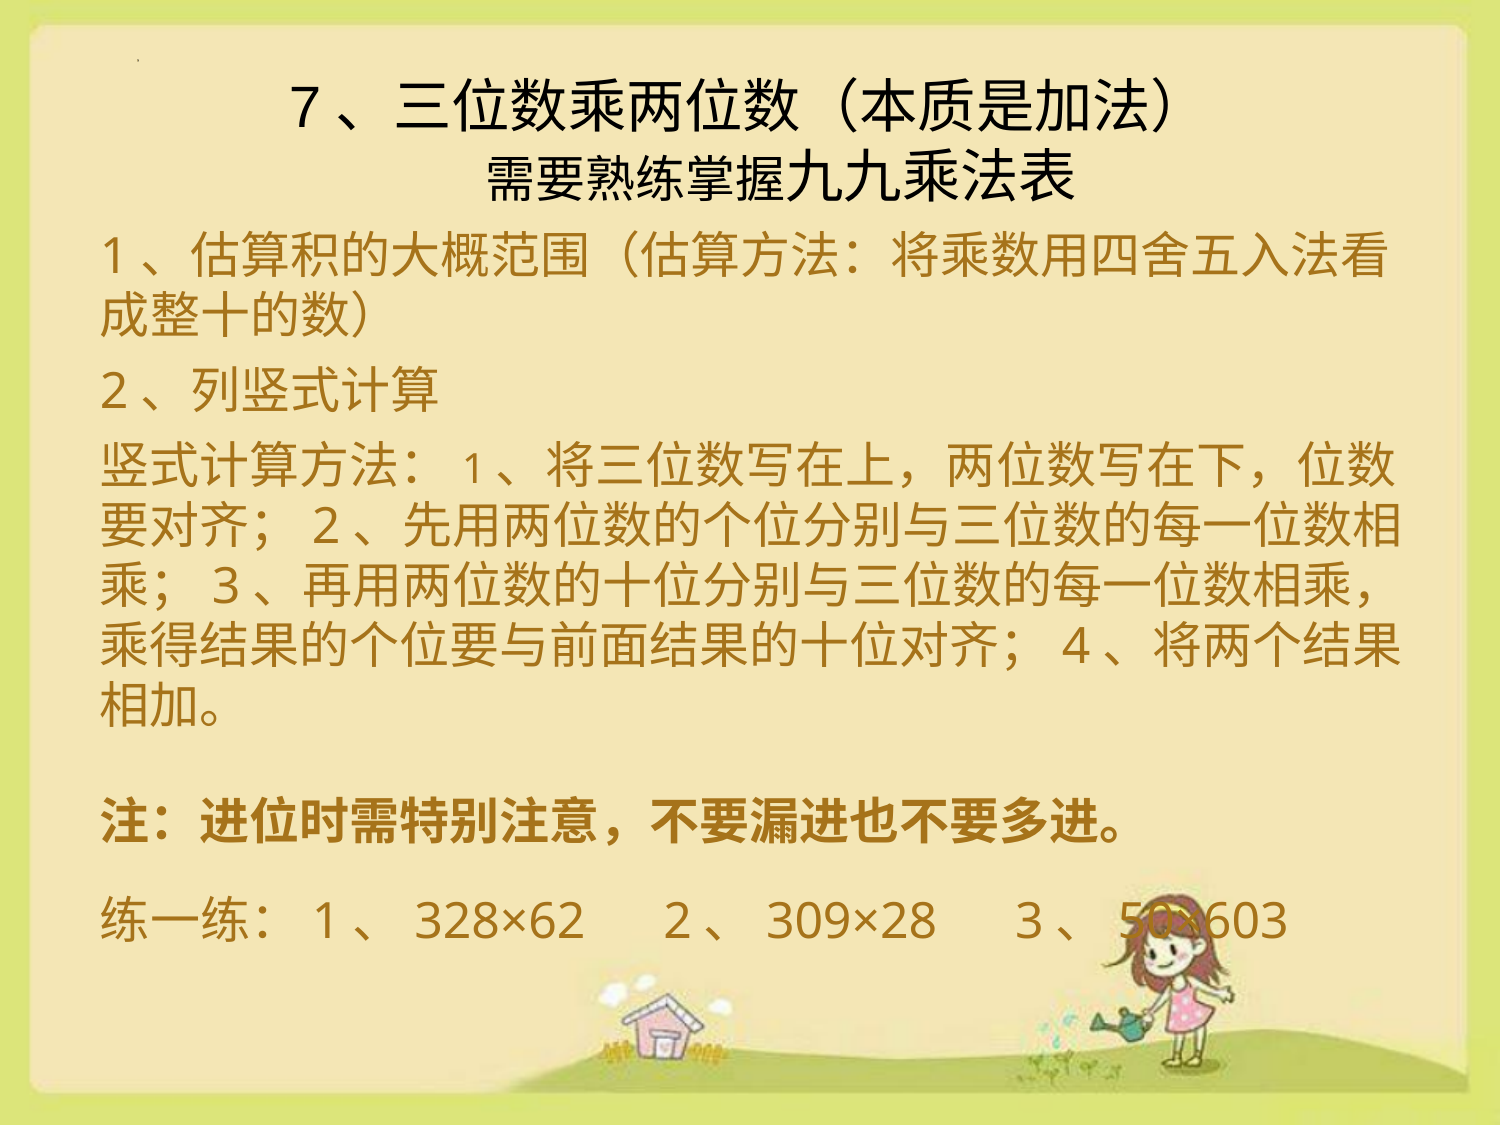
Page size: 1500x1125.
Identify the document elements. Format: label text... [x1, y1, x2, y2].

text_box 1、估算积的大概范围（估算方法：将乘数用四舍五入法看成整十的数） [85, 216, 1451, 352]
text_box 2、列竖式计算 [85, 351, 1429, 426]
text_box 练一练：1、328×62 2、309×28 3、50×603 [85, 881, 1477, 956]
text_box 竖式计算方法：1、将三位数写在上，两位数写在下，位数要对齐；2、先用两位数的个位分别与三位数的每一位数相乘；3、再用两位数的十位分别与三位数的每一位数相乘，乘得结果的个位要与前面结果的十位对齐；4、将两个结果相加。 [85, 426, 1429, 741]
picture [0, 0, 1500, 1125]
text_box 注：进位时需特别注意，不要漏进也不要多进。 [85, 782, 1429, 858]
title 7、三位数乘两位数（本质是加法） 需要熟练掌握九九乘法表 [68, 22, 1430, 217]
